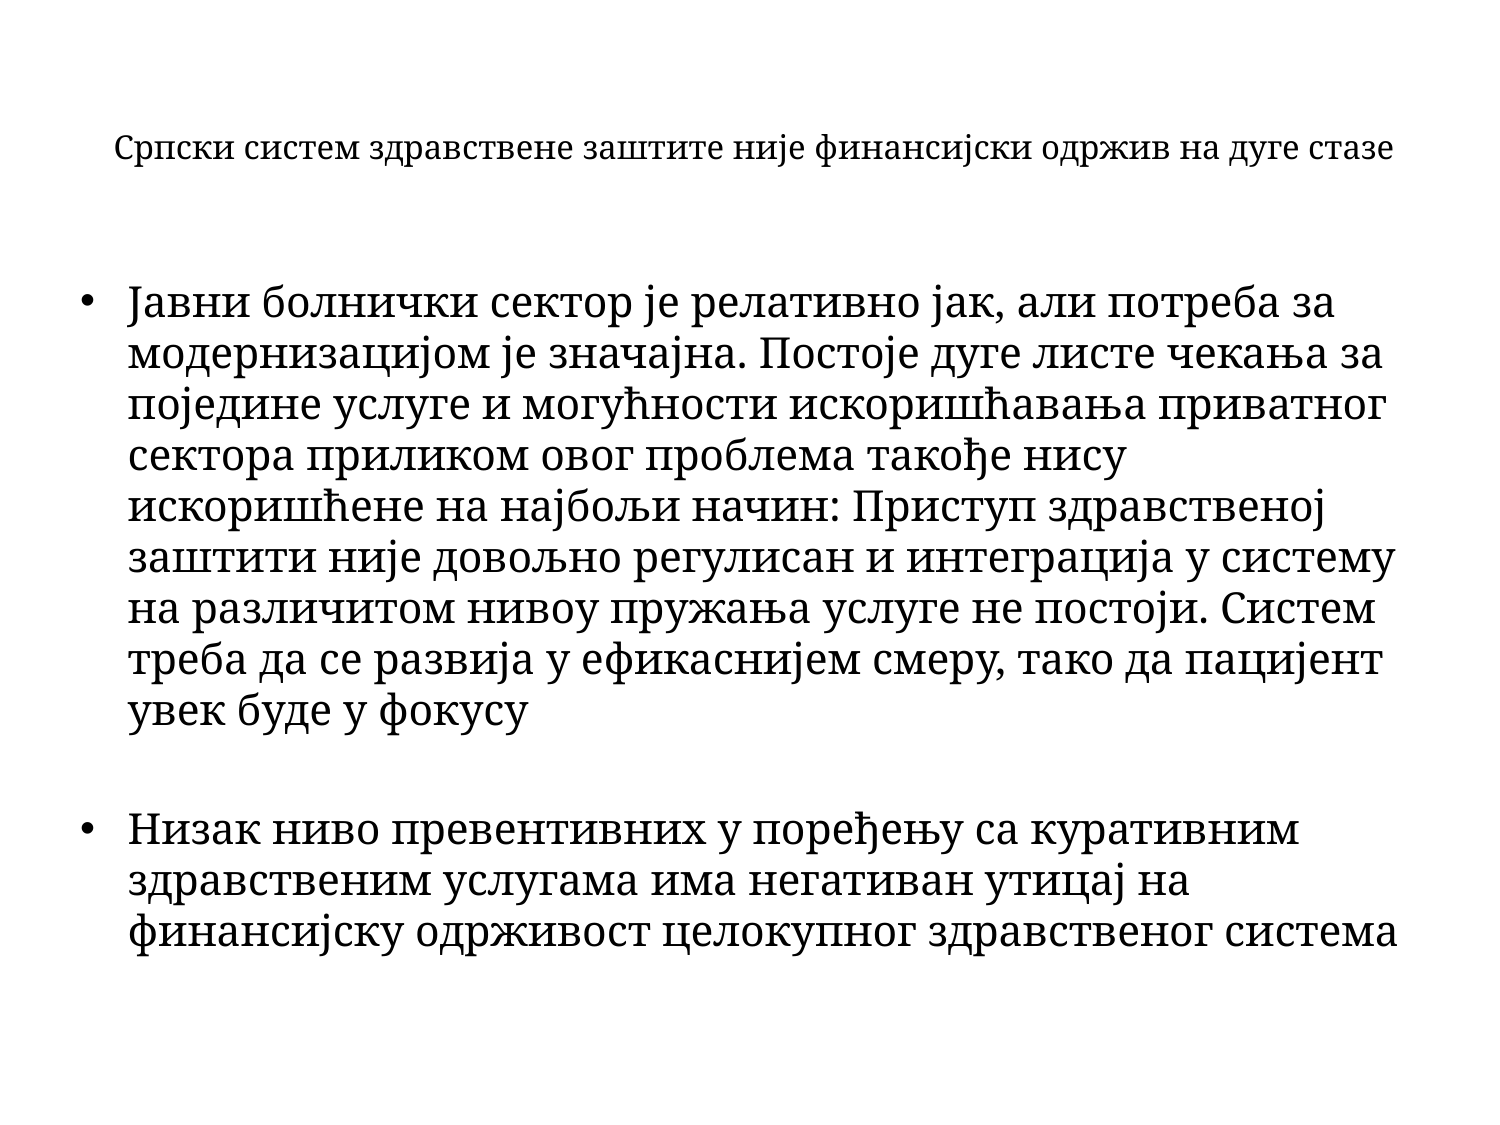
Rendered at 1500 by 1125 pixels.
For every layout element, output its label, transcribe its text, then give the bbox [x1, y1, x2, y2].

list Јавни болнички сектор је релативно јак, али потреба за модернизацијом је значајна. Постоје дуге листе чекања за поједине услуге и могућности искоришћавања приватног сектора приликом овог проблема такође нису искоришћене на најбољи начин: Приступ здравственој заштити није довољно регулисан и интеграција у систему на различитом нивоу пружања услуге не постоји. Систем треба да се развија у ефикаснијем смеру, тако да пацијент увек буде у фокусу Низак ниво превентивних у поређењу са куративним здравственим услугама има негативан утицај на финансијску одрживост целокупног здравственог система [64, 267, 1415, 1010]
title Српски систем здравствене заштите није финансијски одржив на дуге стазе [75, 45, 1425, 233]
